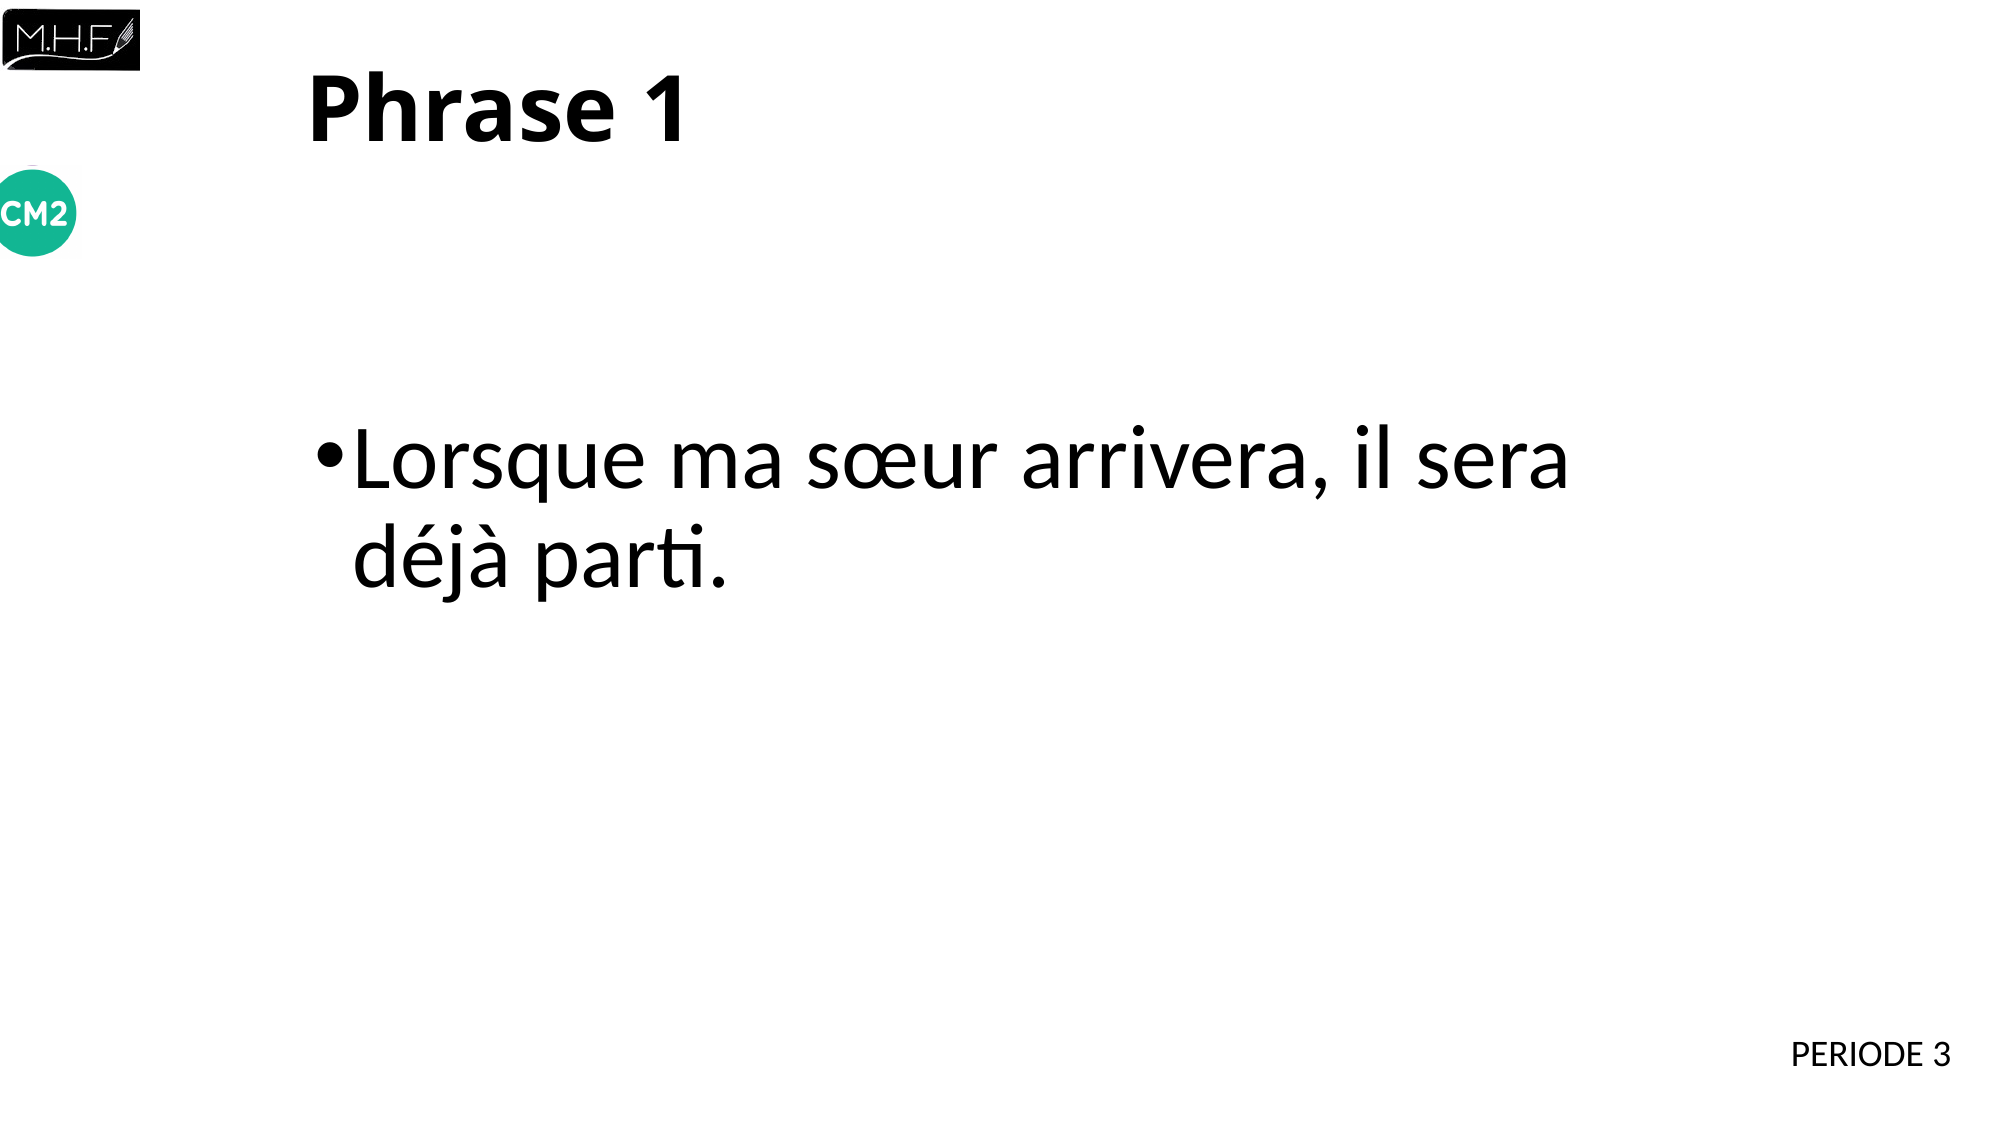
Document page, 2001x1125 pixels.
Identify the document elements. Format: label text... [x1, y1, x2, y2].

title Phrase 1 [290, 3, 1837, 221]
text_box PERIODE 3 [1362, 1021, 1967, 1082]
list Lorsque ma sœur arrivera, il sera déjà parti. [299, 401, 1710, 857]
picture [0, 165, 82, 259]
picture [0, 7, 140, 74]
